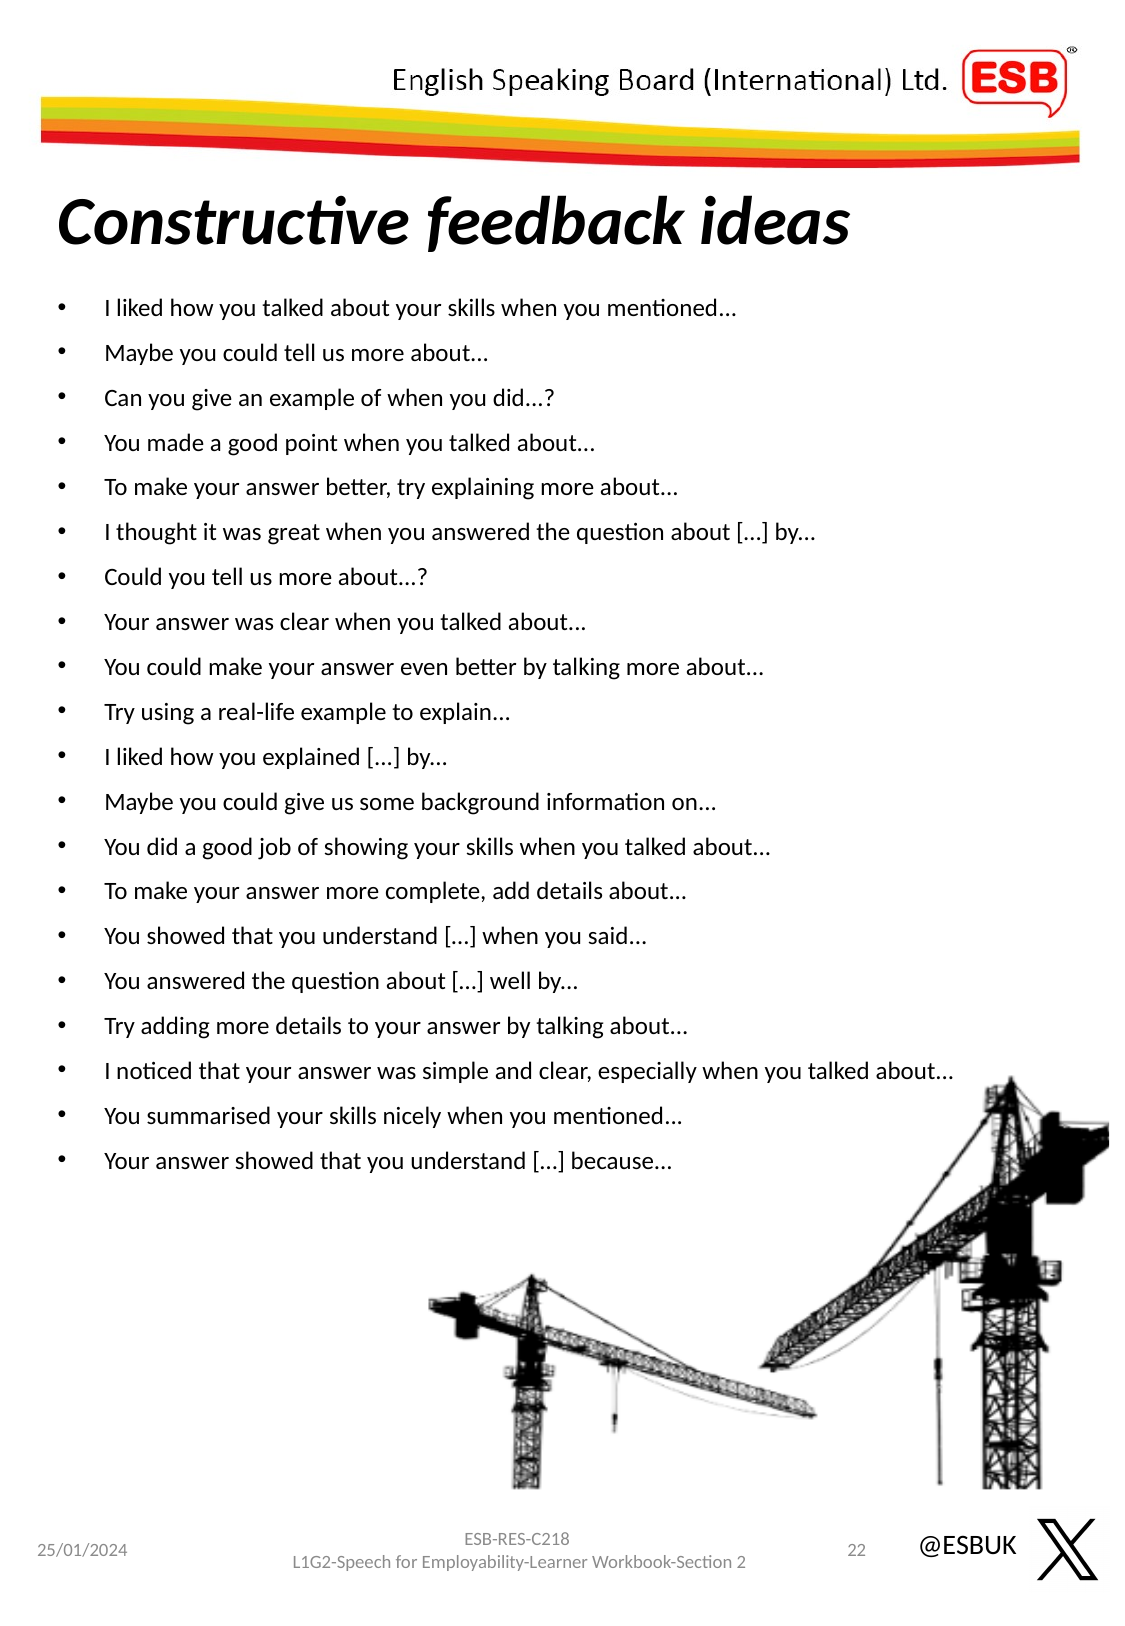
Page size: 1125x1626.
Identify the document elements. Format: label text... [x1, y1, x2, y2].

picture [0, 1, 1125, 234]
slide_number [22, 1506, 275, 1593]
footer ESB-RES-C218 L1G2-Speech for Employability-Learner Workbook-Section 2 [275, 1506, 697, 1593]
picture [427, 1062, 1110, 1593]
slide_number 22 [697, 1507, 882, 1593]
title Constructive feedback ideas [42, 174, 1014, 270]
text_box I liked how you talked about your skills when you mentioned... Maybe you could tell us more about... Can you give an example of when you did...? You made a good point when you talked about... To make your answer better, try explaining more about... I thought it was great when you answered the question about […] by... Could you tell us more about...? Your answer was clear when you talked about... You could make your answer even better by talking more about... Try using a real-life example to explain... I liked how you explained [...] by... Maybe you could give us some background information on... You did a good job of showing your skills when you talked about... To make your answer more complete, add details about... You showed that you understand […] when you said... You answered the question about […] well by... Try adding more details to your answer by talking about... I noticed that your answer was simple and clear, especially when you talked about... You summarised your skills nicely when you mentioned... Your answer showed that you understand […] because... [42, 269, 976, 1182]
